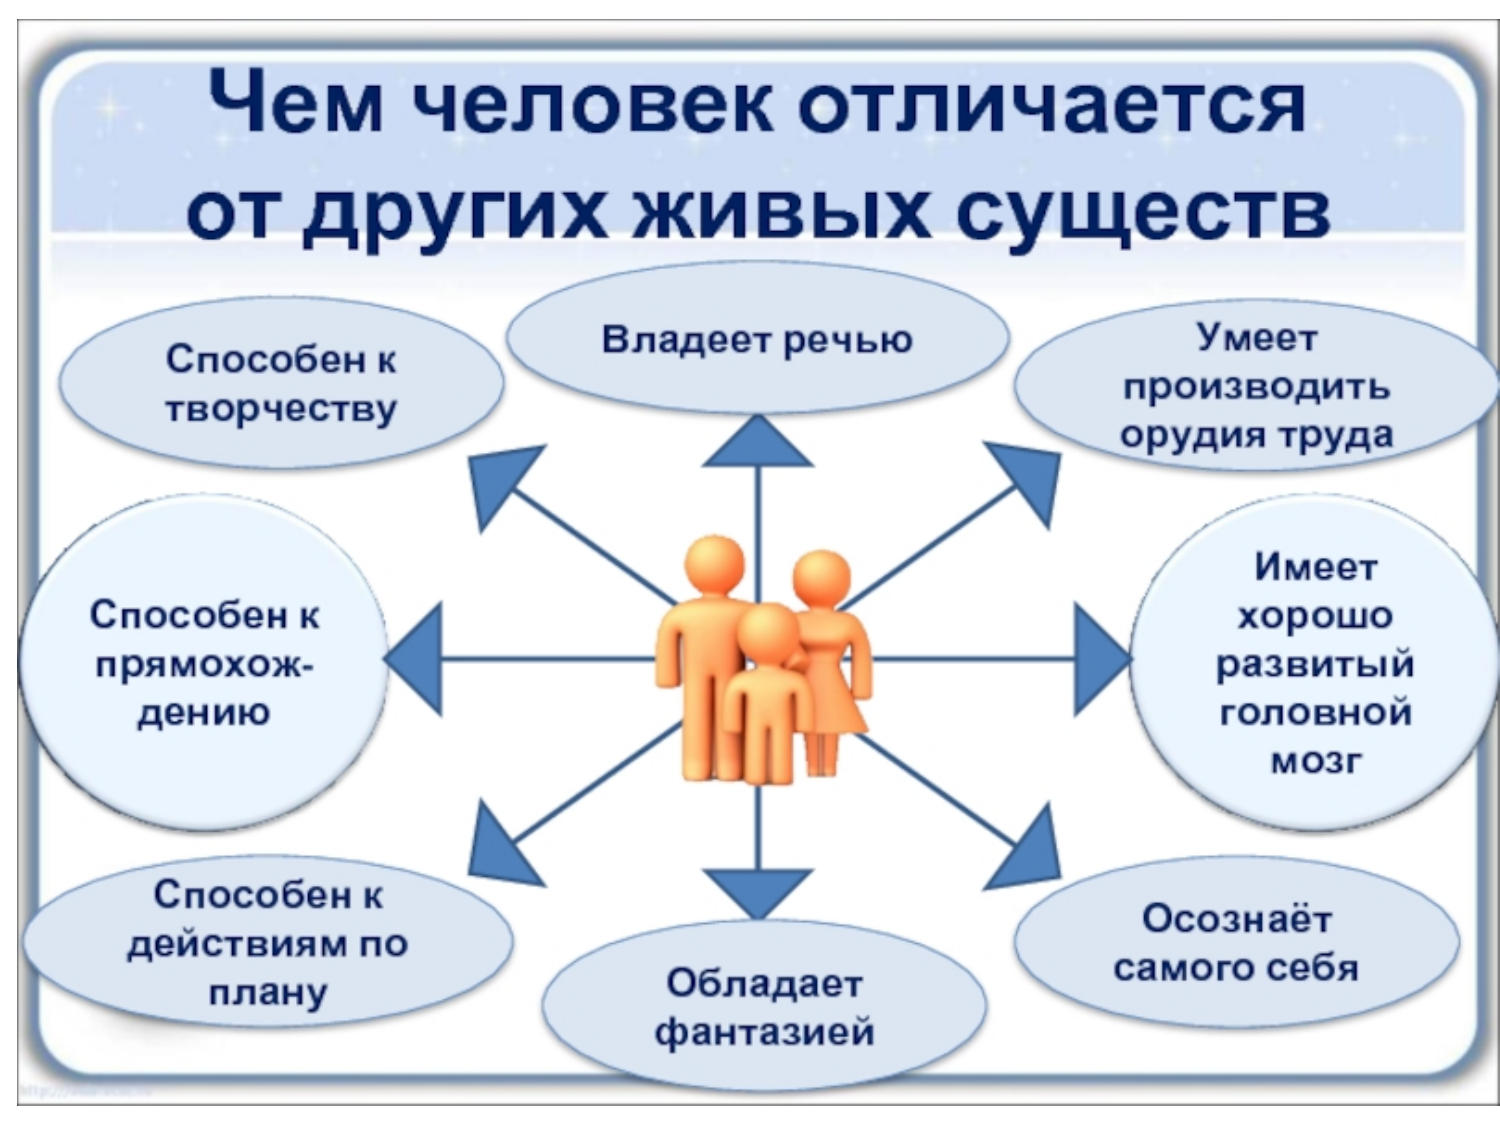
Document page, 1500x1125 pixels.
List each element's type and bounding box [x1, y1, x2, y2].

list [17, 18, 1500, 1107]
